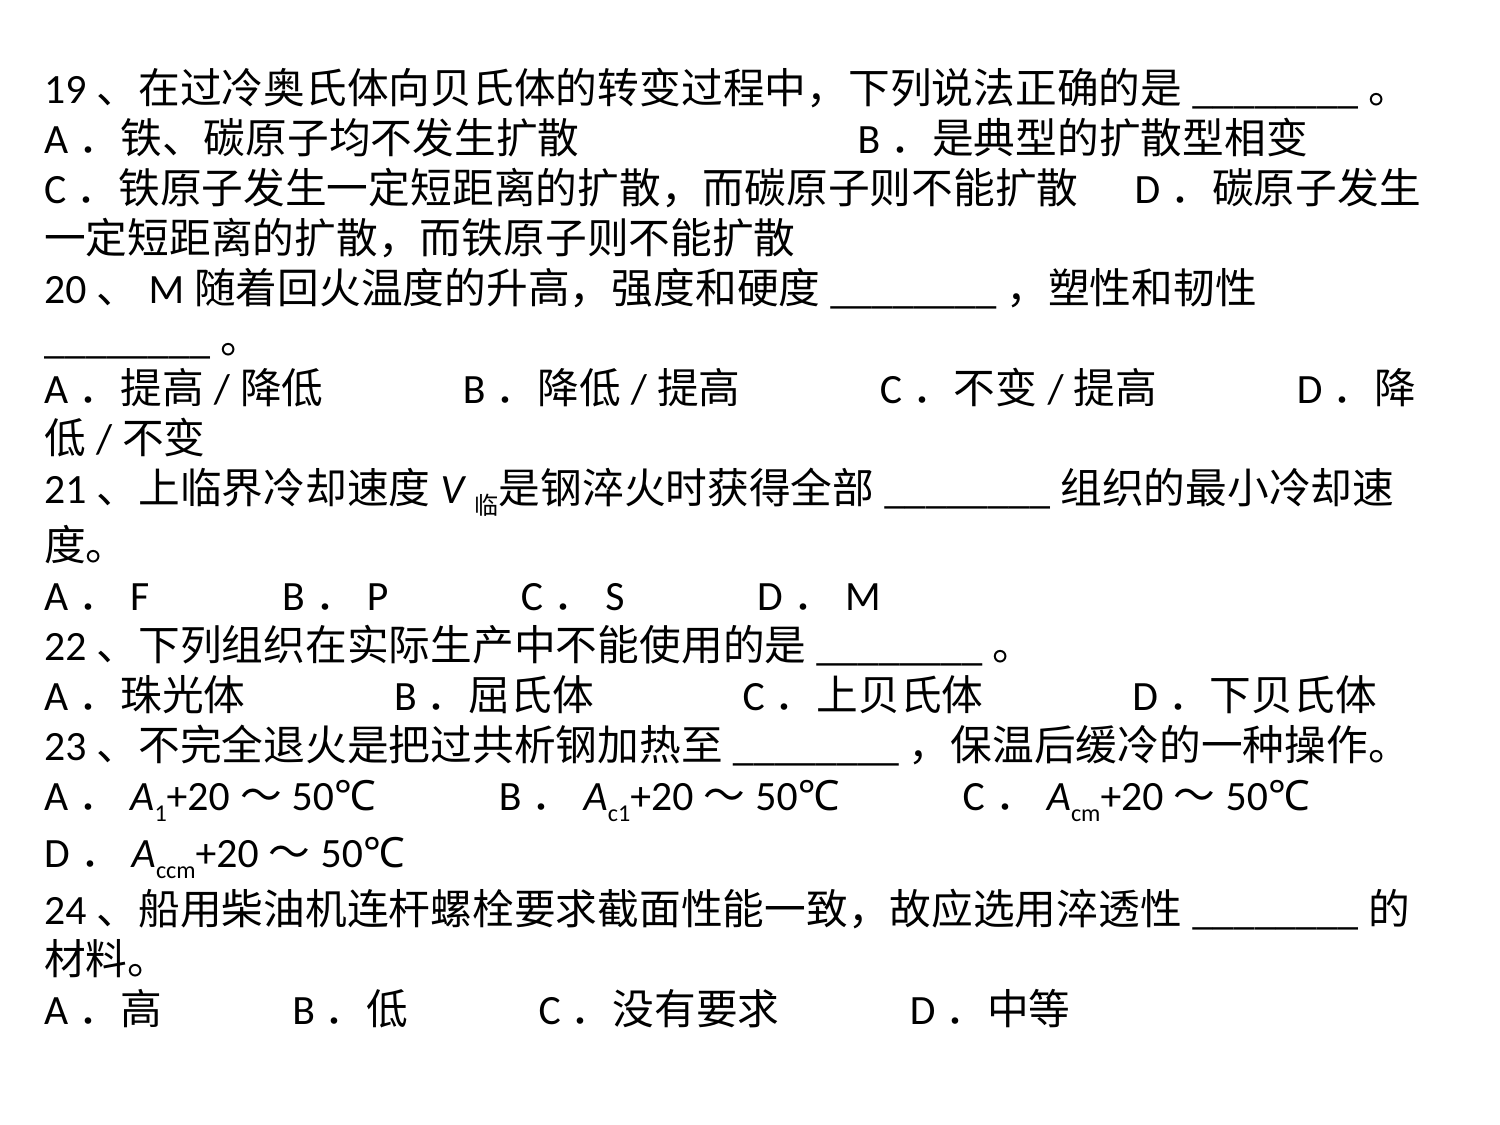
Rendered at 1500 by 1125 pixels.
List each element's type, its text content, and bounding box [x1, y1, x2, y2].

text_box 19、在过冷奥氏体向贝氏体的转变过程中，下列说法正确的是________。 A．铁、碳原子均不发生扩散 B．是典型的扩散型相变 C．铁原子发生一定短距离的扩散，而碳原子则不能扩散 D．碳原子发生一定短距离的扩散，而铁原子则不能扩散 20、M随着回火温度的升高，强度和硬度________，塑性和韧性________。 A．提高/降低 B．降低/提高 C．不变/提高 D．降低/不变 21、上临界冷却速度V临是钢淬火时获得全部________组织的最小冷却速度。 A．F B．P C．S D．M 22、下列组织在实际生产中不能使用的是________。 A．珠光体 B．屈氏体 C．上贝氏体 D．下贝氏体 23、不完全退火是把过共析钢加热至________，保温后缓冷的一种操作。 A．A1+20～50℃ B．Ac1+20～50℃ C．Acm+20～50℃ D．Accm+20～50℃ 24、船用柴油机连杆螺栓要求截面性能一致，故应选用淬透性________的材料。 A．高 B．低 C．没有要求 D．中等 [29, 54, 1447, 1125]
